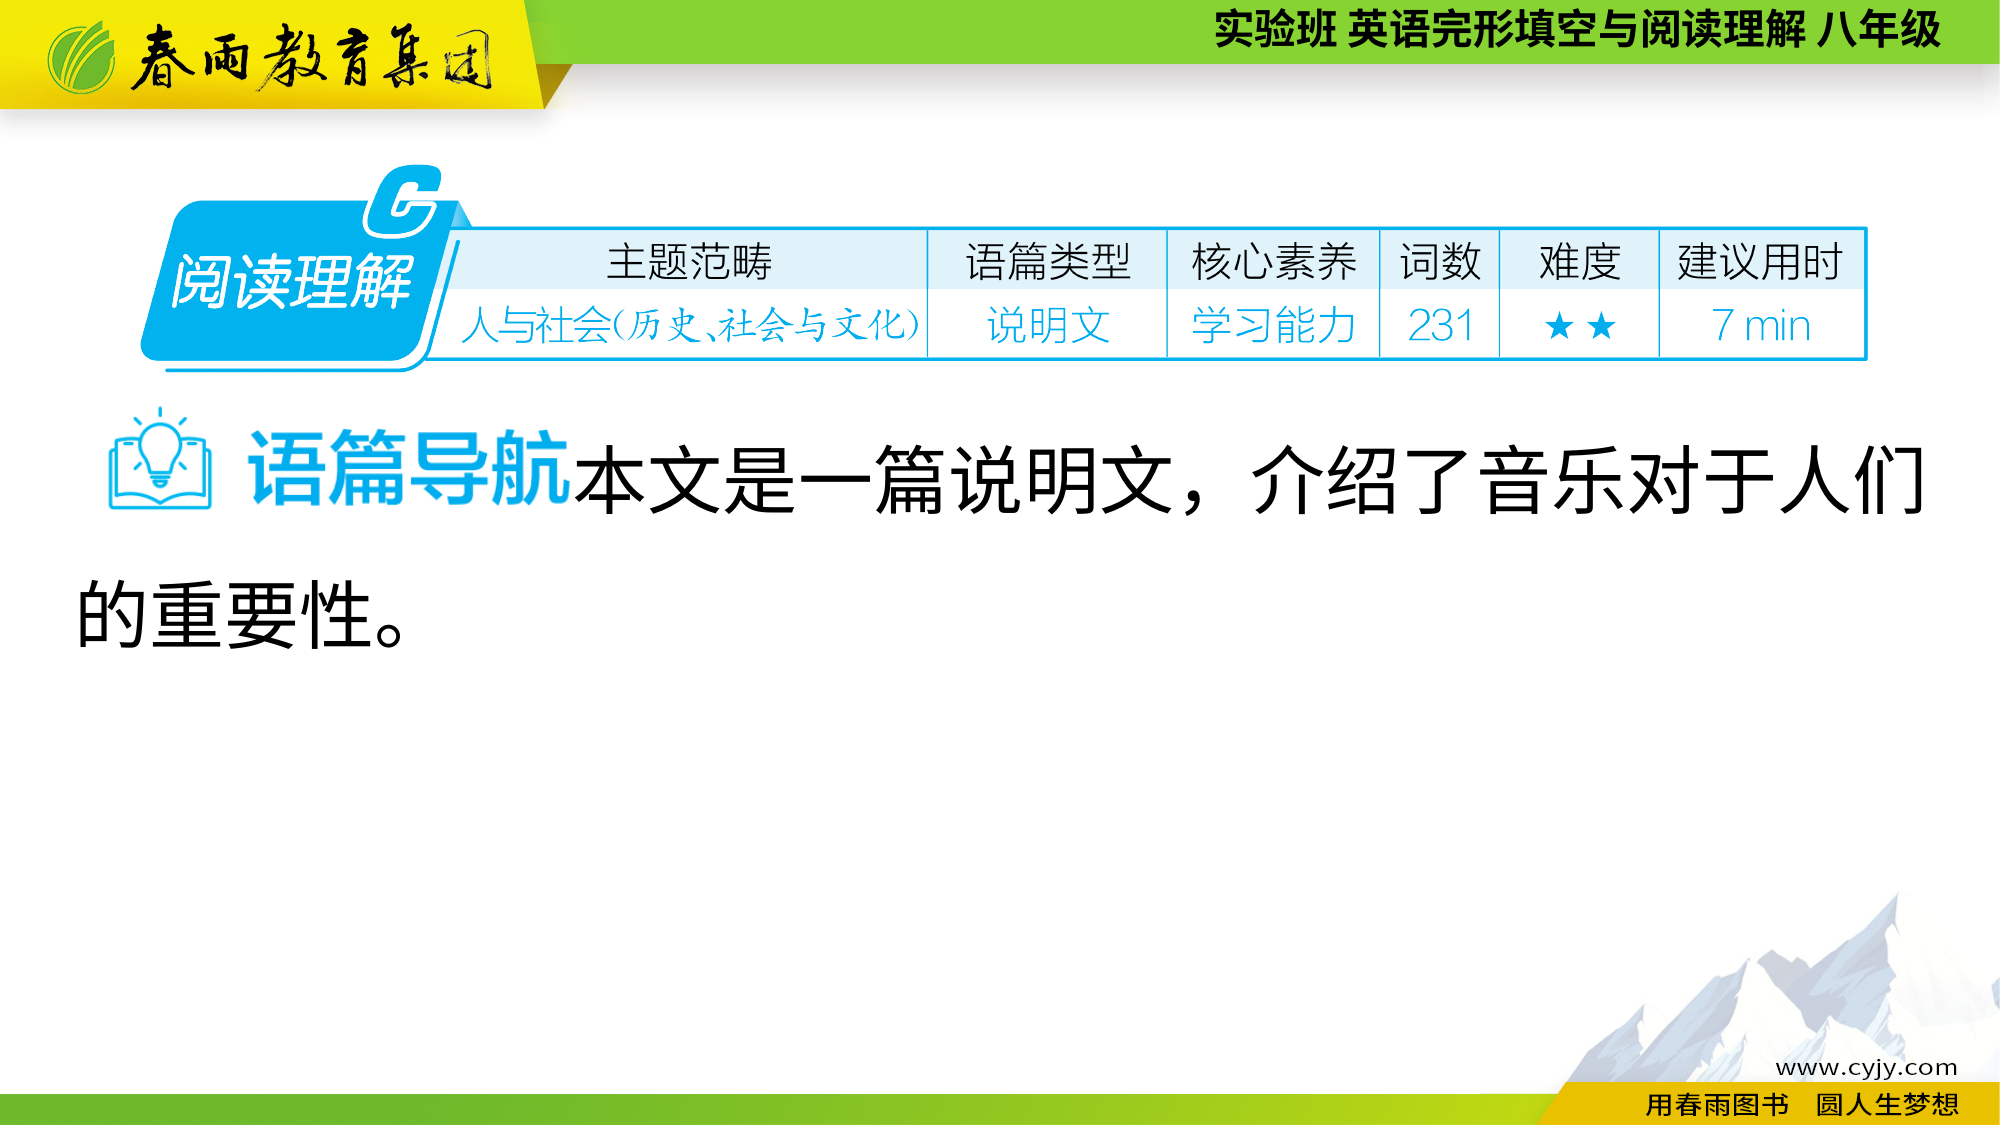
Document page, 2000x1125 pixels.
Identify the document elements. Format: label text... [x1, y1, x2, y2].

picture [0, 0, 2000, 1125]
list 本文是一篇说明文，介绍了音乐对于人们的重要性。 [59, 381, 1944, 669]
